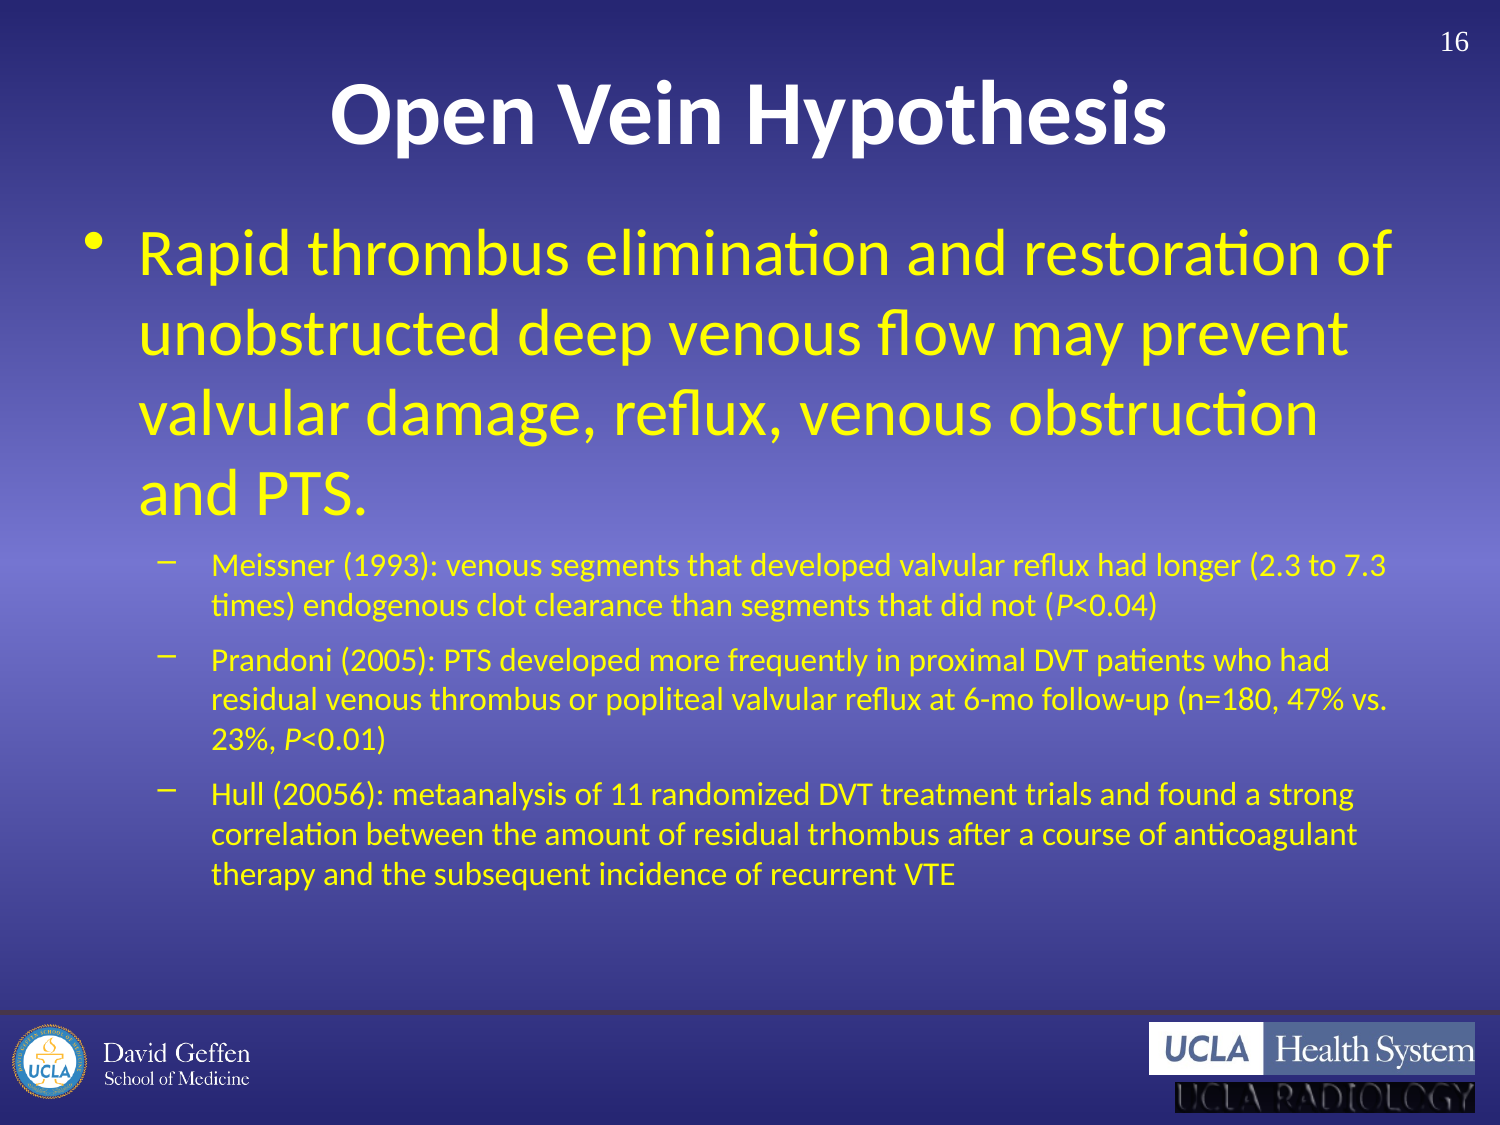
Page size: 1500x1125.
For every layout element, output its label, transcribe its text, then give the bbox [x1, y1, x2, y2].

picture [99, 1065, 250, 1095]
slide_number 16 [1425, 15, 1500, 75]
list Rapid thrombus elimination and restoration of unobstructed deep venous flow may prevent valvular damage, reflux, venous obstruction and PTS. Meissner (1993): venous segments that developed valvular reflux had longer (2.3 to 7.3 times) endogenous clot clearance than segments that did not (P<0.04) Prandoni (2005): PTS developed more frequently in proximal DVT patients who had residual venous thrombus or popliteal valvular reflux at 6-mo follow-up (n=180, 47% vs. 23%, P<0.01) Hull (20056): metaanalysis of 11 randomized DVT treatment trials and found a strong correlation between the amount of residual trhombus after a course of anticoagulant therapy and the subsequent incidence of recurrent VTE [74, 200, 1426, 1065]
picture [1149, 1022, 1475, 1075]
picture [12, 1024, 88, 1099]
picture [1175, 1082, 1475, 1113]
title Open Vein Hypothesis [74, 44, 1426, 200]
